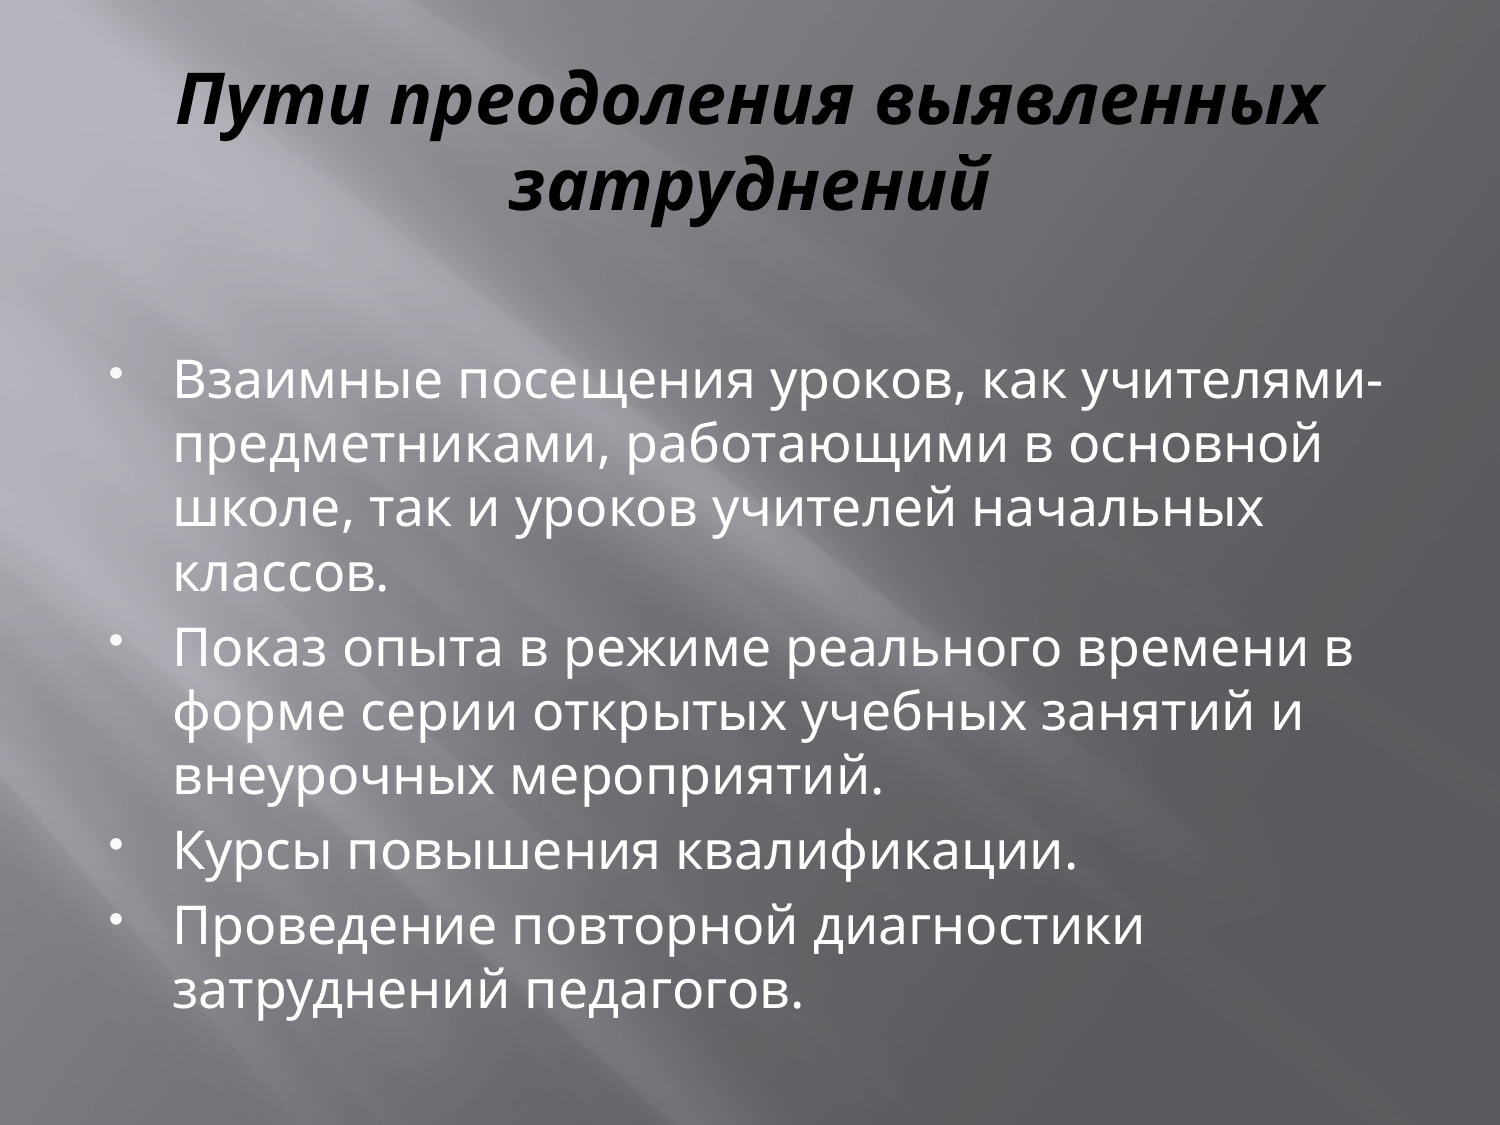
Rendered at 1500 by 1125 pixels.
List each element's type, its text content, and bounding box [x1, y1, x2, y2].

title Пути преодоления выявленных затруднений [75, 45, 1425, 233]
list Взаимные посещения уроков, как учителями-предметниками, работающими в основной школе, так и уроков учителей начальных классов. Показ опыта в режиме реального времени в форме серии открытых учебных занятий и внеурочных мероприятий. Курсы повышения квалификации. Проведение повторной диагностики затруднений педагогов. [75, 262, 1425, 1035]
